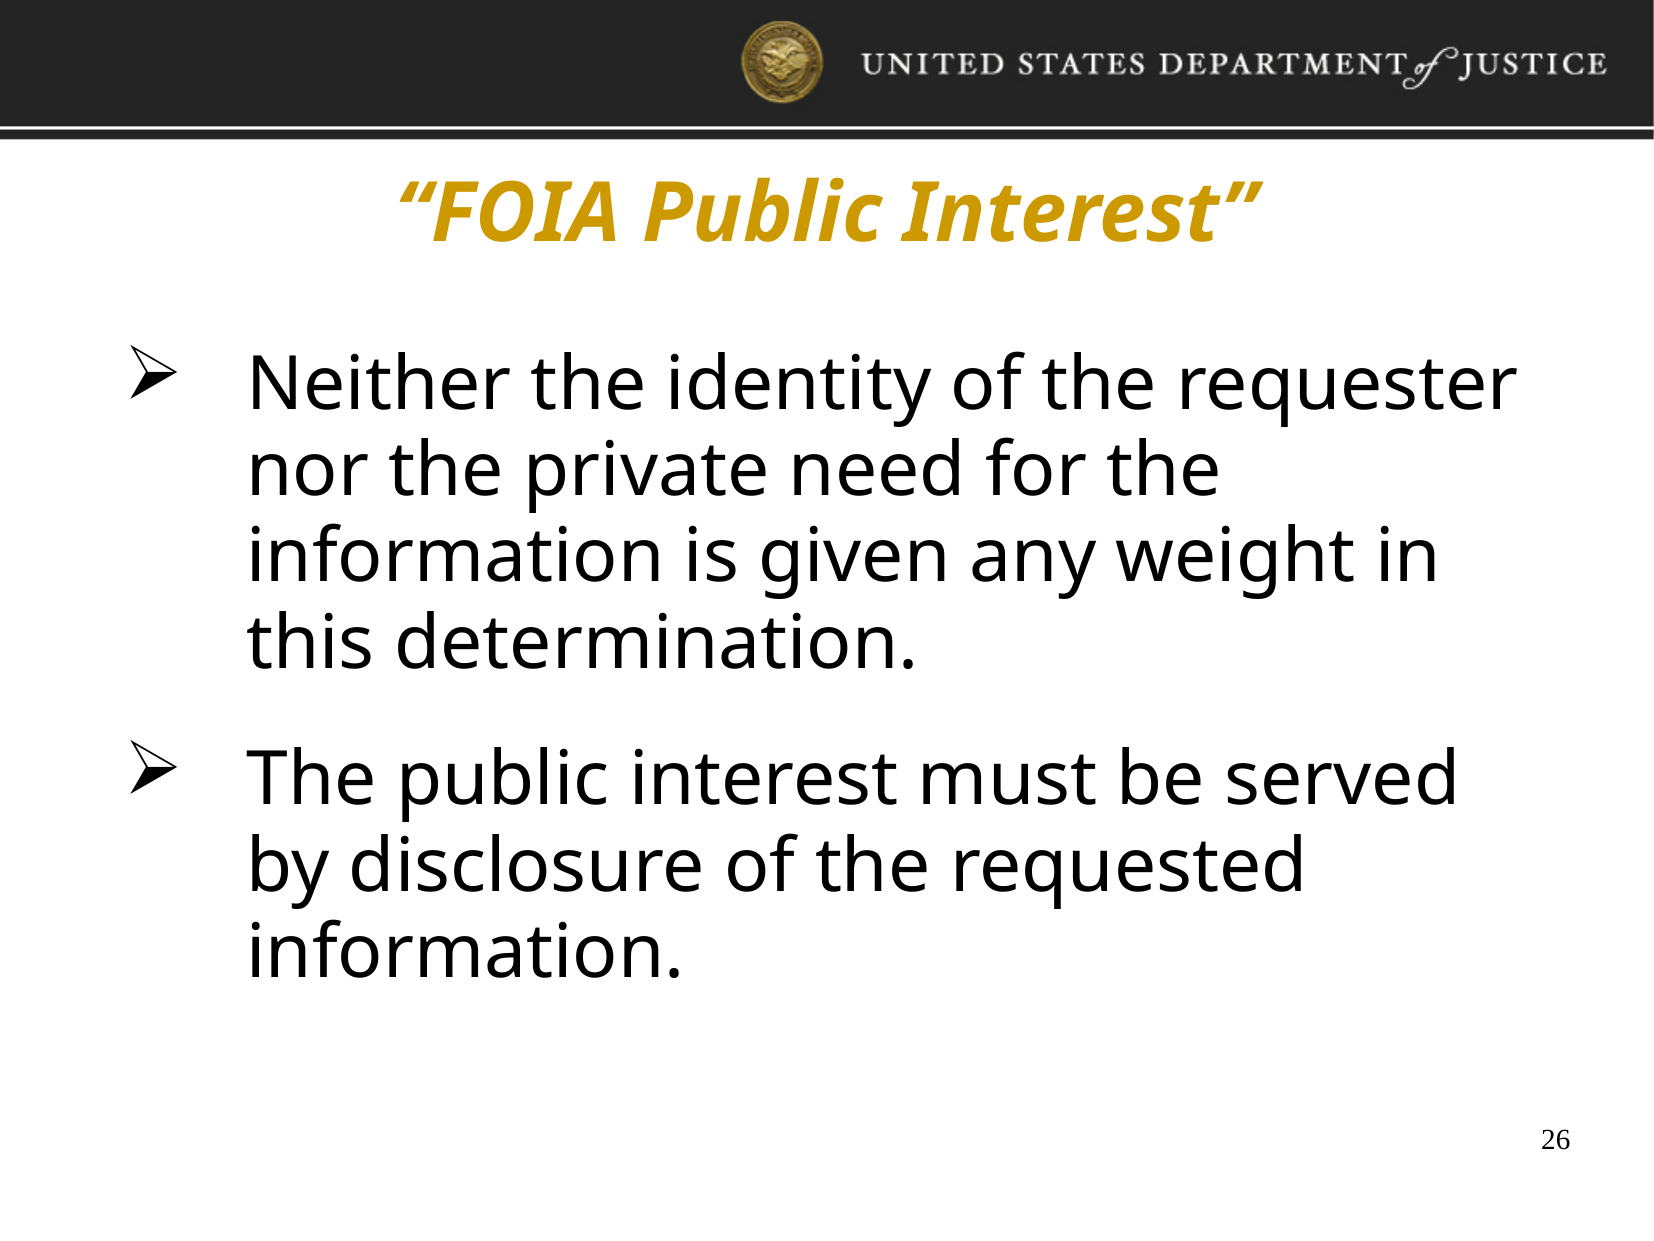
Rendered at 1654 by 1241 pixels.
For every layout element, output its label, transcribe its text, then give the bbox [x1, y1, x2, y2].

picture [0, 0, 1654, 1236]
text_box “FOIA Public Interest” [33, 157, 1621, 269]
text_box Neither the identity of the requester nor the private need for the information is given any weight in this determination. The public interest must be served by disclosure of the requested information. [108, 330, 1537, 1004]
slide_number 26 [1185, 1122, 1571, 1208]
